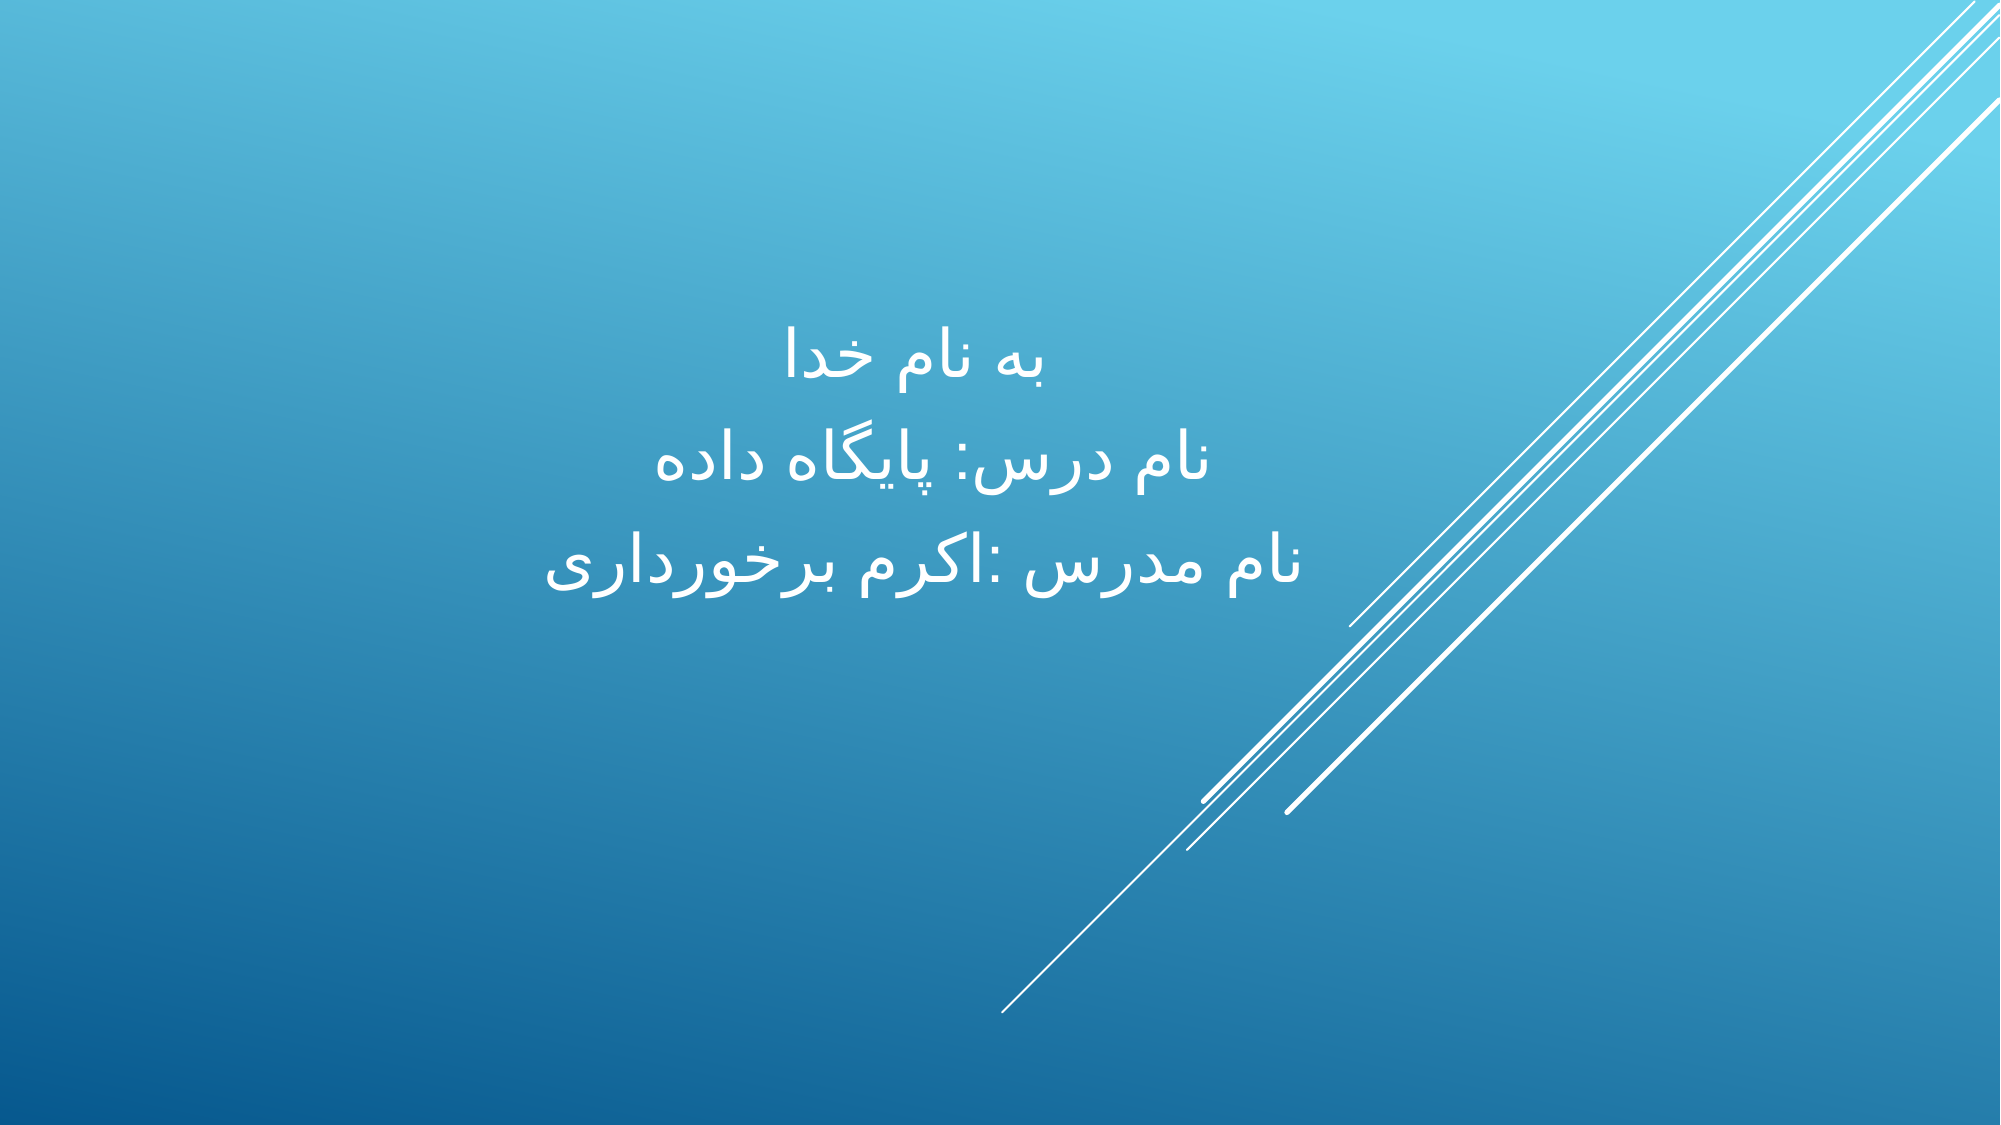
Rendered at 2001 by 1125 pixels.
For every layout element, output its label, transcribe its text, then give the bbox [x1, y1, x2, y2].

text_box به نام خدا نام درس: پایگاه داده نام مدرس :اکرم برخورداری [424, 298, 1425, 603]
title [112, 112, 1425, 979]
